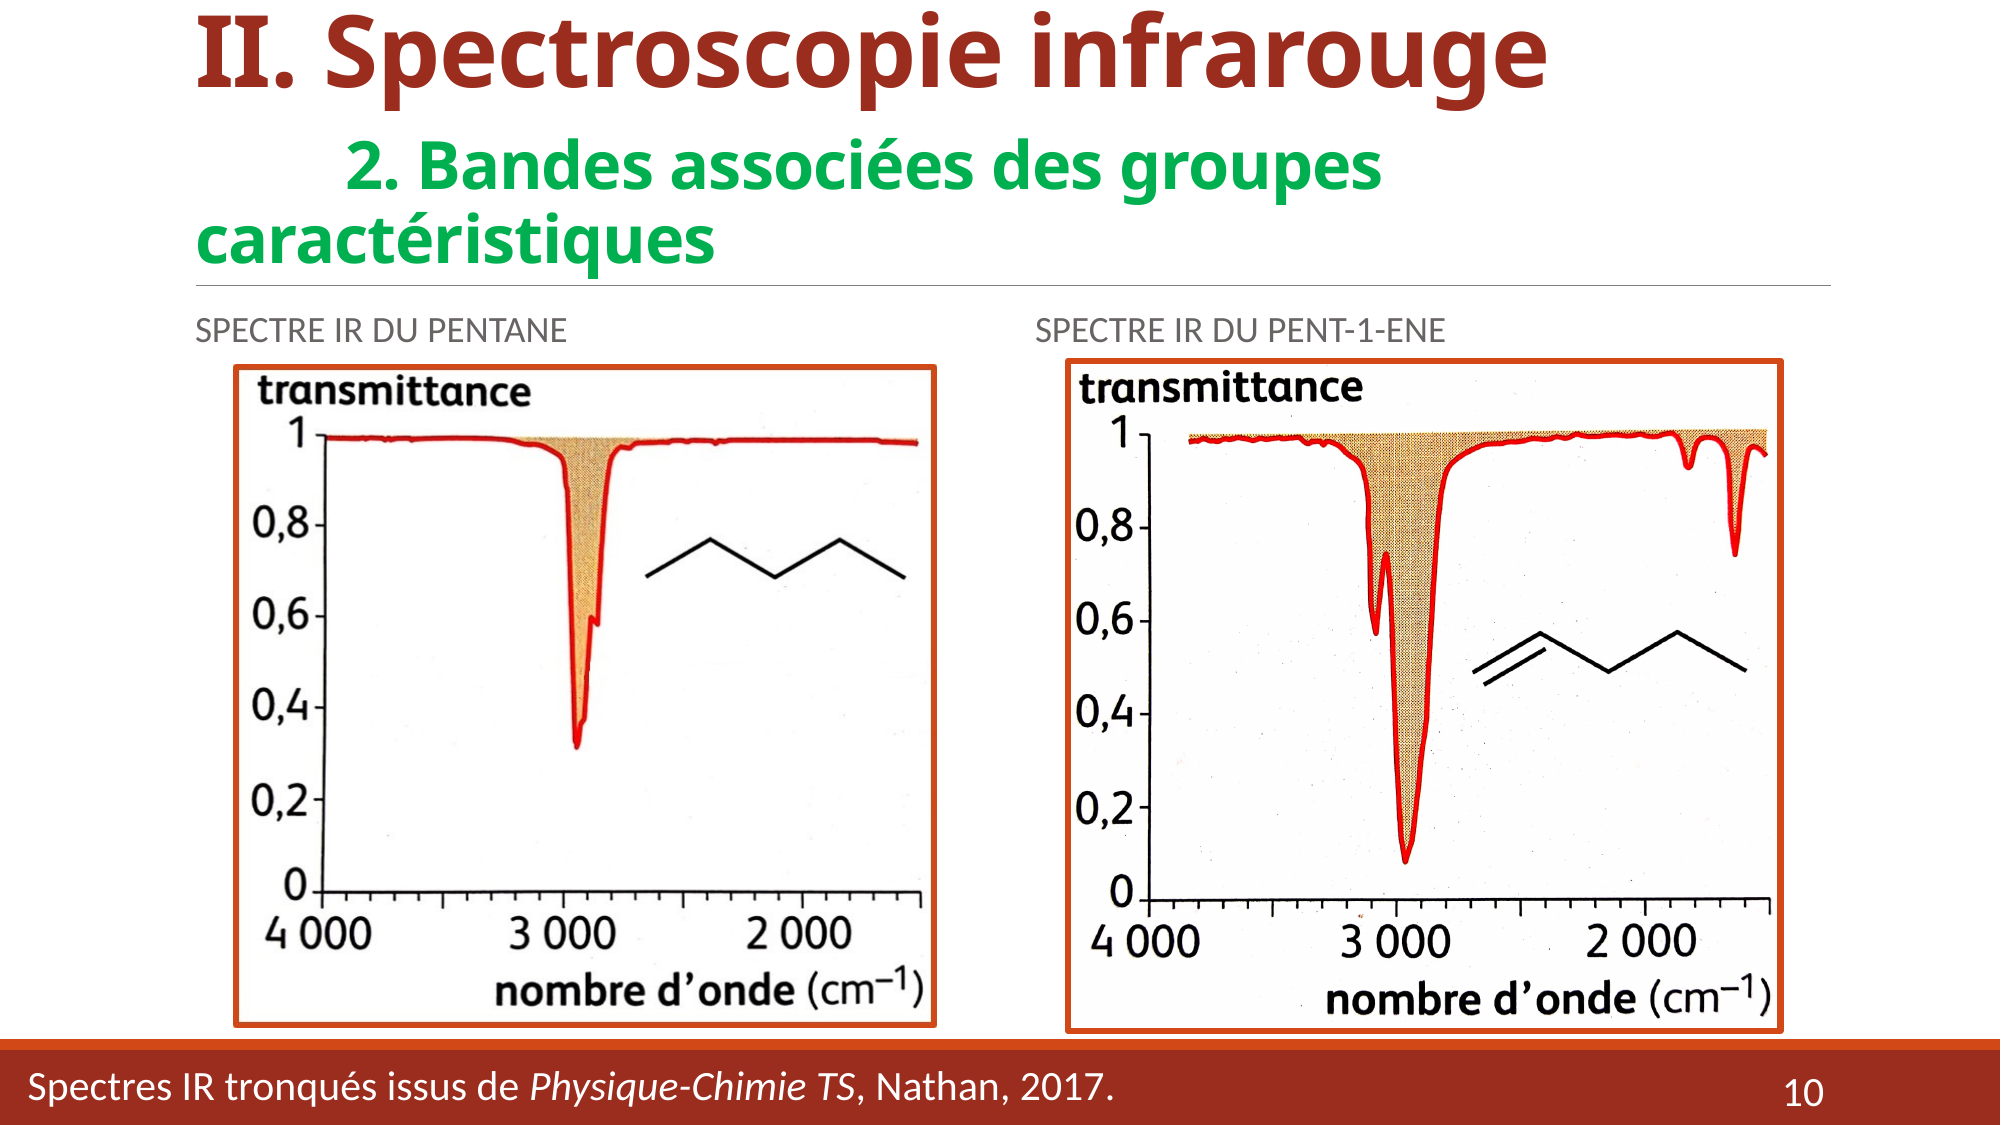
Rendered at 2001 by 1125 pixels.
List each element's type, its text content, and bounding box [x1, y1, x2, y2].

slide_number 10 [1799, 1059, 1840, 1120]
list Spectre IR du pentane [180, 302, 990, 359]
title II. Spectroscopie infrarouge 2. Bandes associées des groupes caractéristiques [180, 47, 1830, 285]
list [1070, 363, 1778, 1029]
text_box Spectres IR tronqués issus de Physique-Chimie TS, Nathan, 2017. [27, 1056, 1799, 1125]
list Spectre IR du pent-1-ENE [1020, 302, 1830, 359]
picture [232, 363, 938, 1029]
